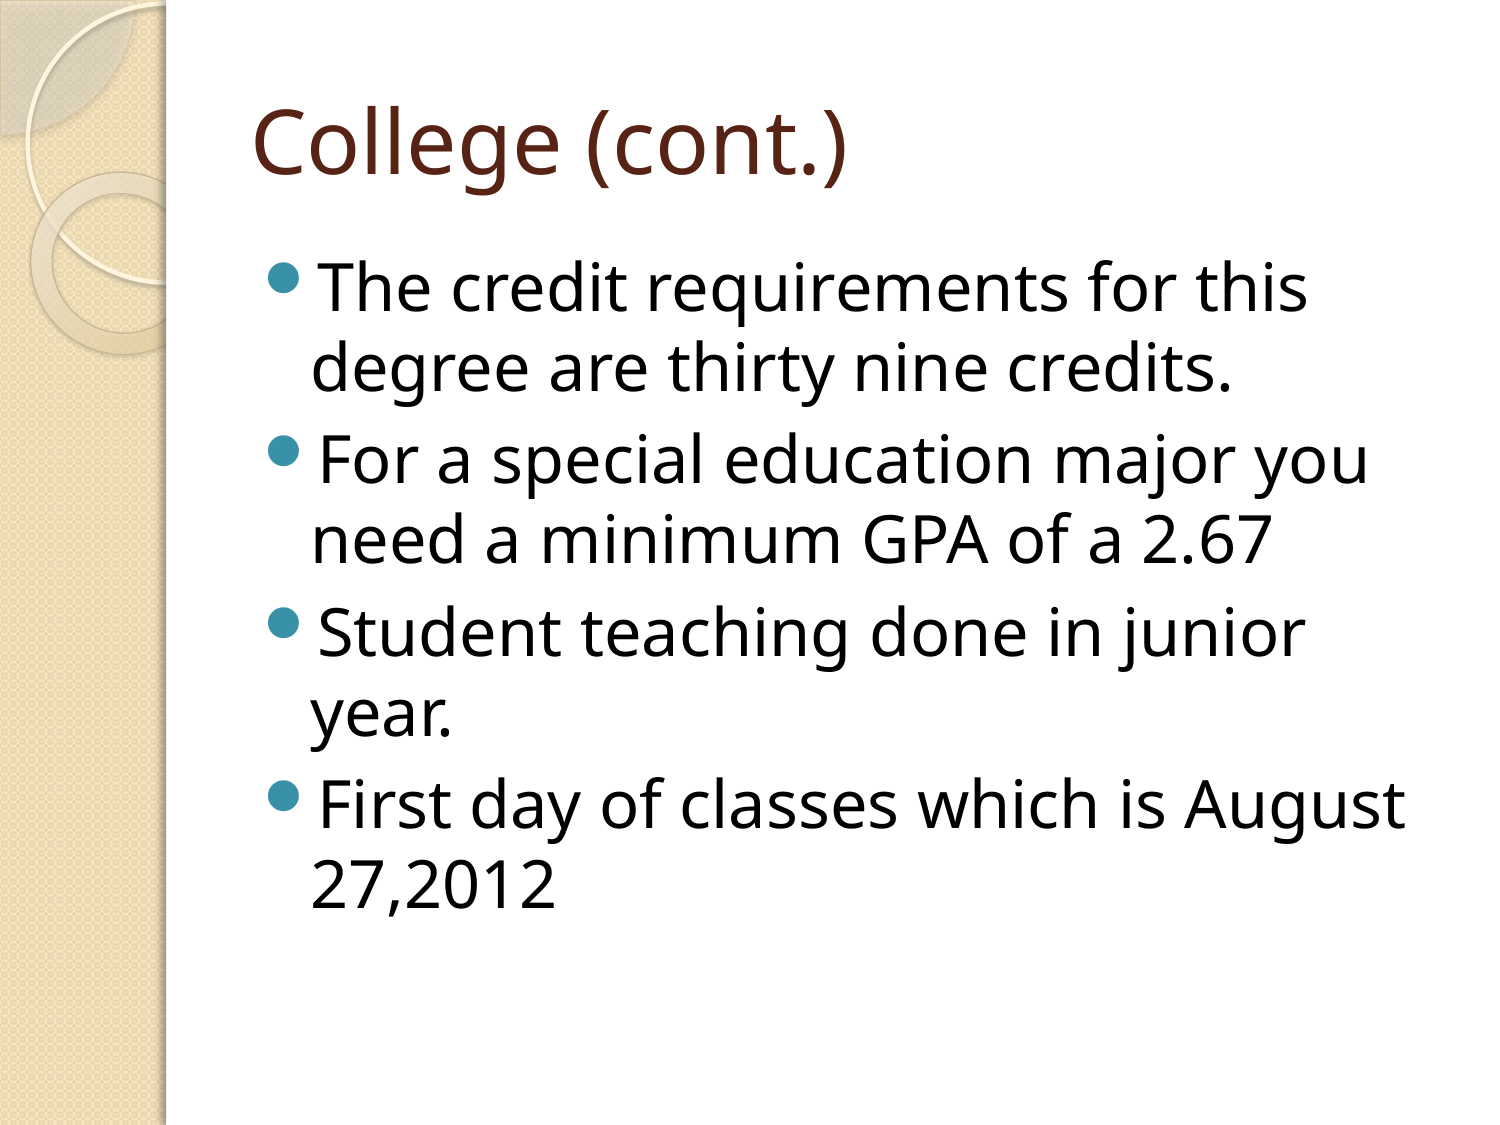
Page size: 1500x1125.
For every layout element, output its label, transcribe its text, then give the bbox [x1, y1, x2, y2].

title College (cont.) [235, 45, 1466, 233]
list The credit requirements for this degree are thirty nine credits. For a special education major you need a minimum GPA of a 2.67 Student teaching done in junior year. First day of classes which is August 27,2012 [235, 237, 1466, 1025]
